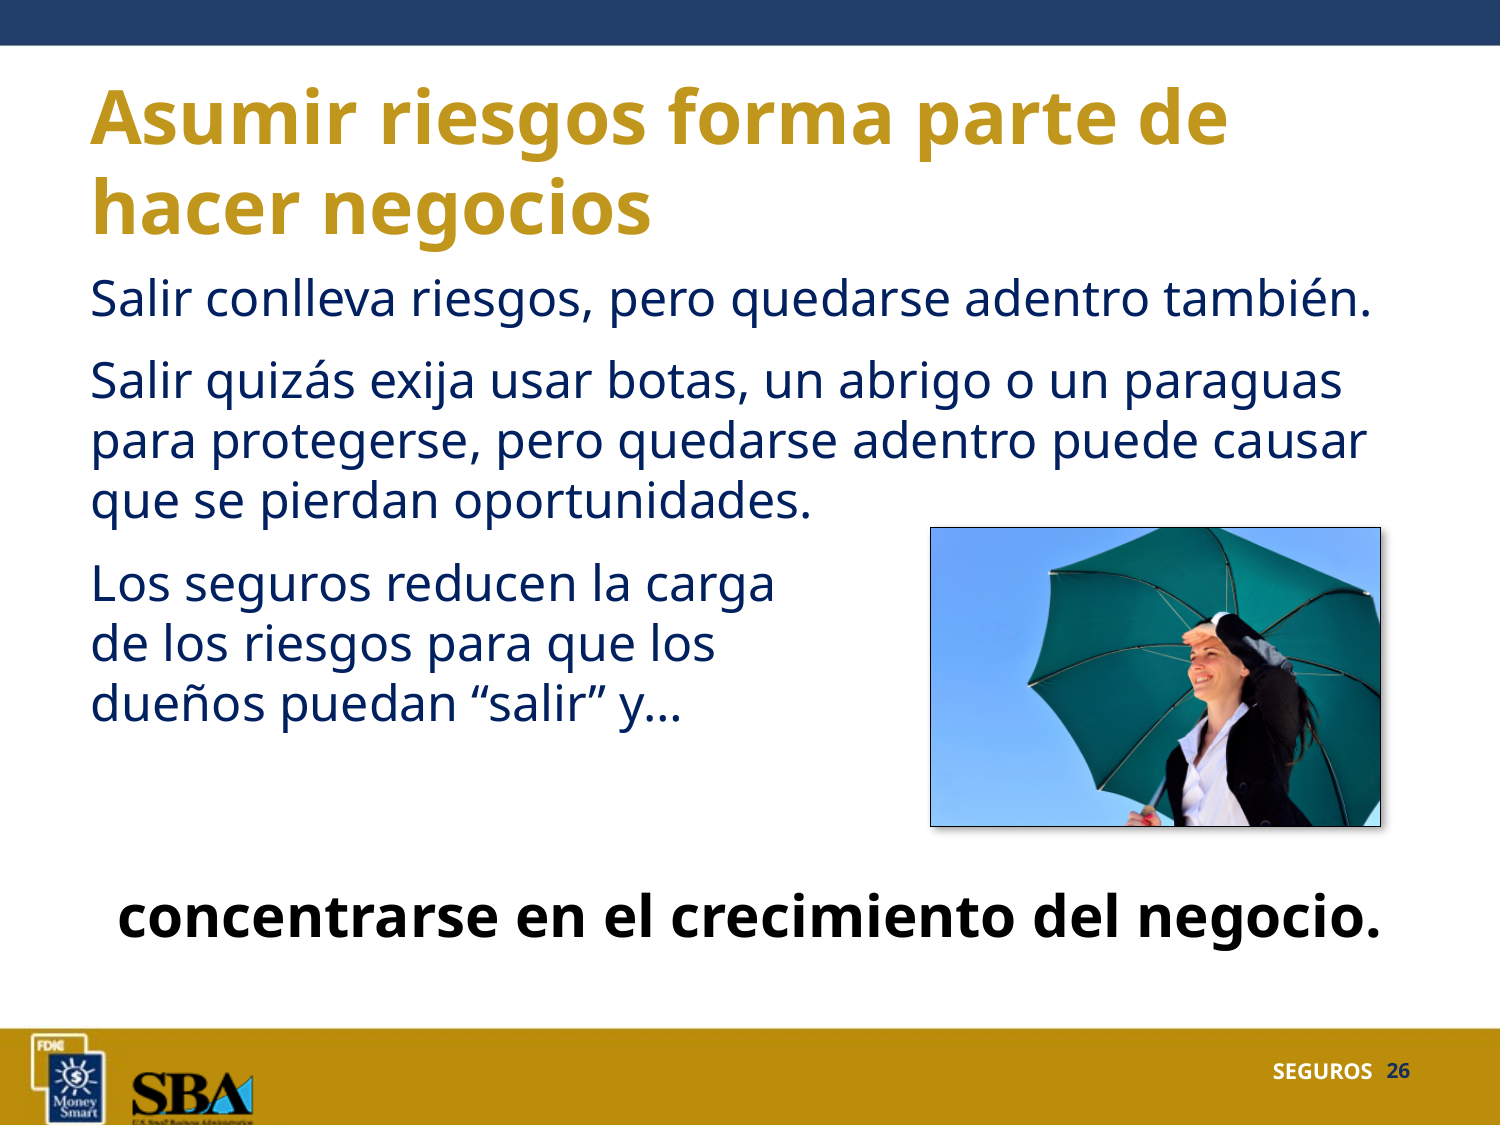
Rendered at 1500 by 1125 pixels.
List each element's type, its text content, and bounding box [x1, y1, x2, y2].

list Salir conlleva riesgos, pero quedarse adentro también. Salir quizás exija usar botas, un abrigo o un paraguas para protegerse, pero quedarse adentro puede causar que se pierdan oportunidades. Los seguros reducen la carga de los riesgos para que los dueños puedan “salir” y… concentrarse en el crecimiento del negocio. [74, 258, 1426, 1003]
title Asumir riesgos forma parte de hacer negocios [74, 62, 1426, 163]
picture [0, 0, 1500, 1125]
